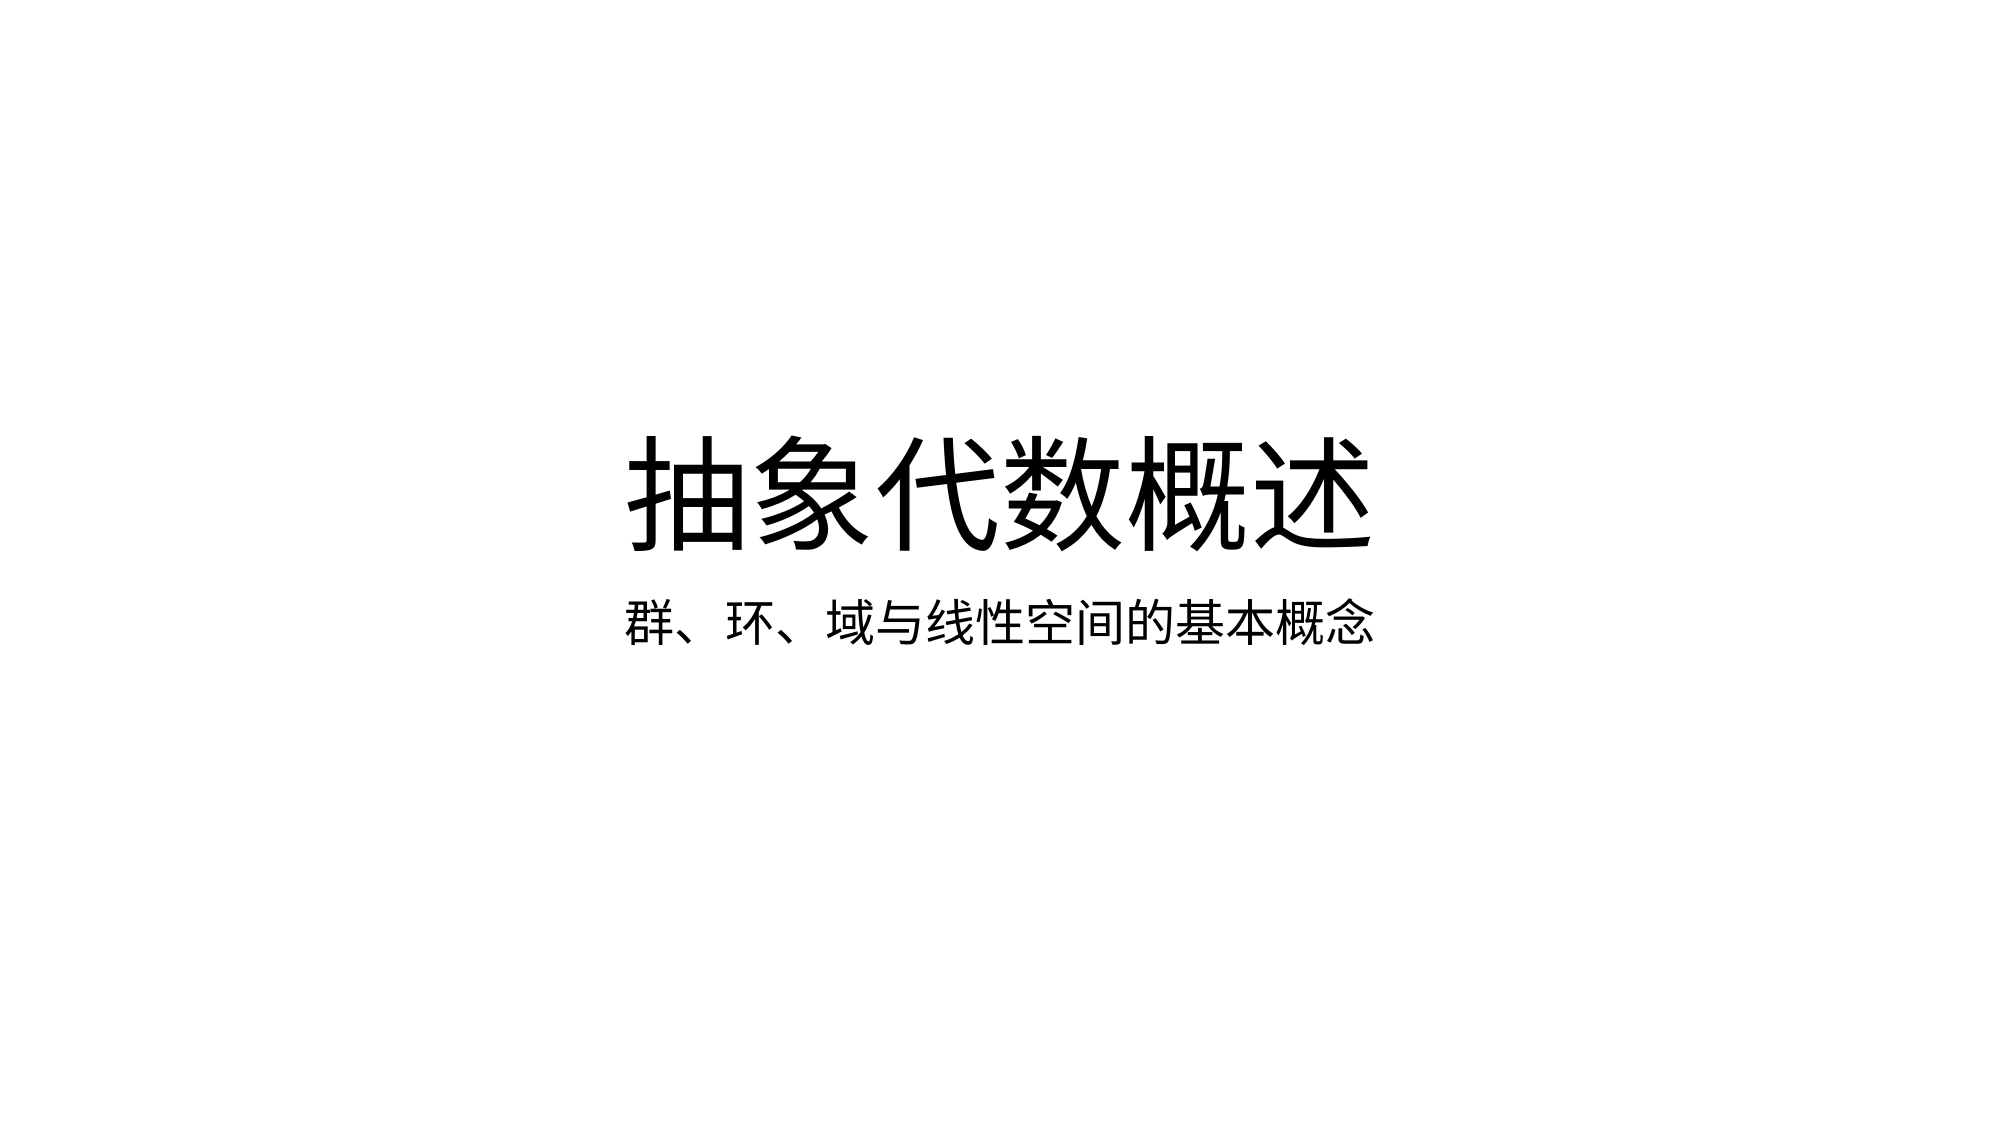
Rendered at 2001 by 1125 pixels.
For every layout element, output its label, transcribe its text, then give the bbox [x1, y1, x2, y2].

subtitle 群、环、域与线性空间的基本概念 [249, 590, 1750, 863]
title 抽象代数概述 [249, 184, 1750, 576]
